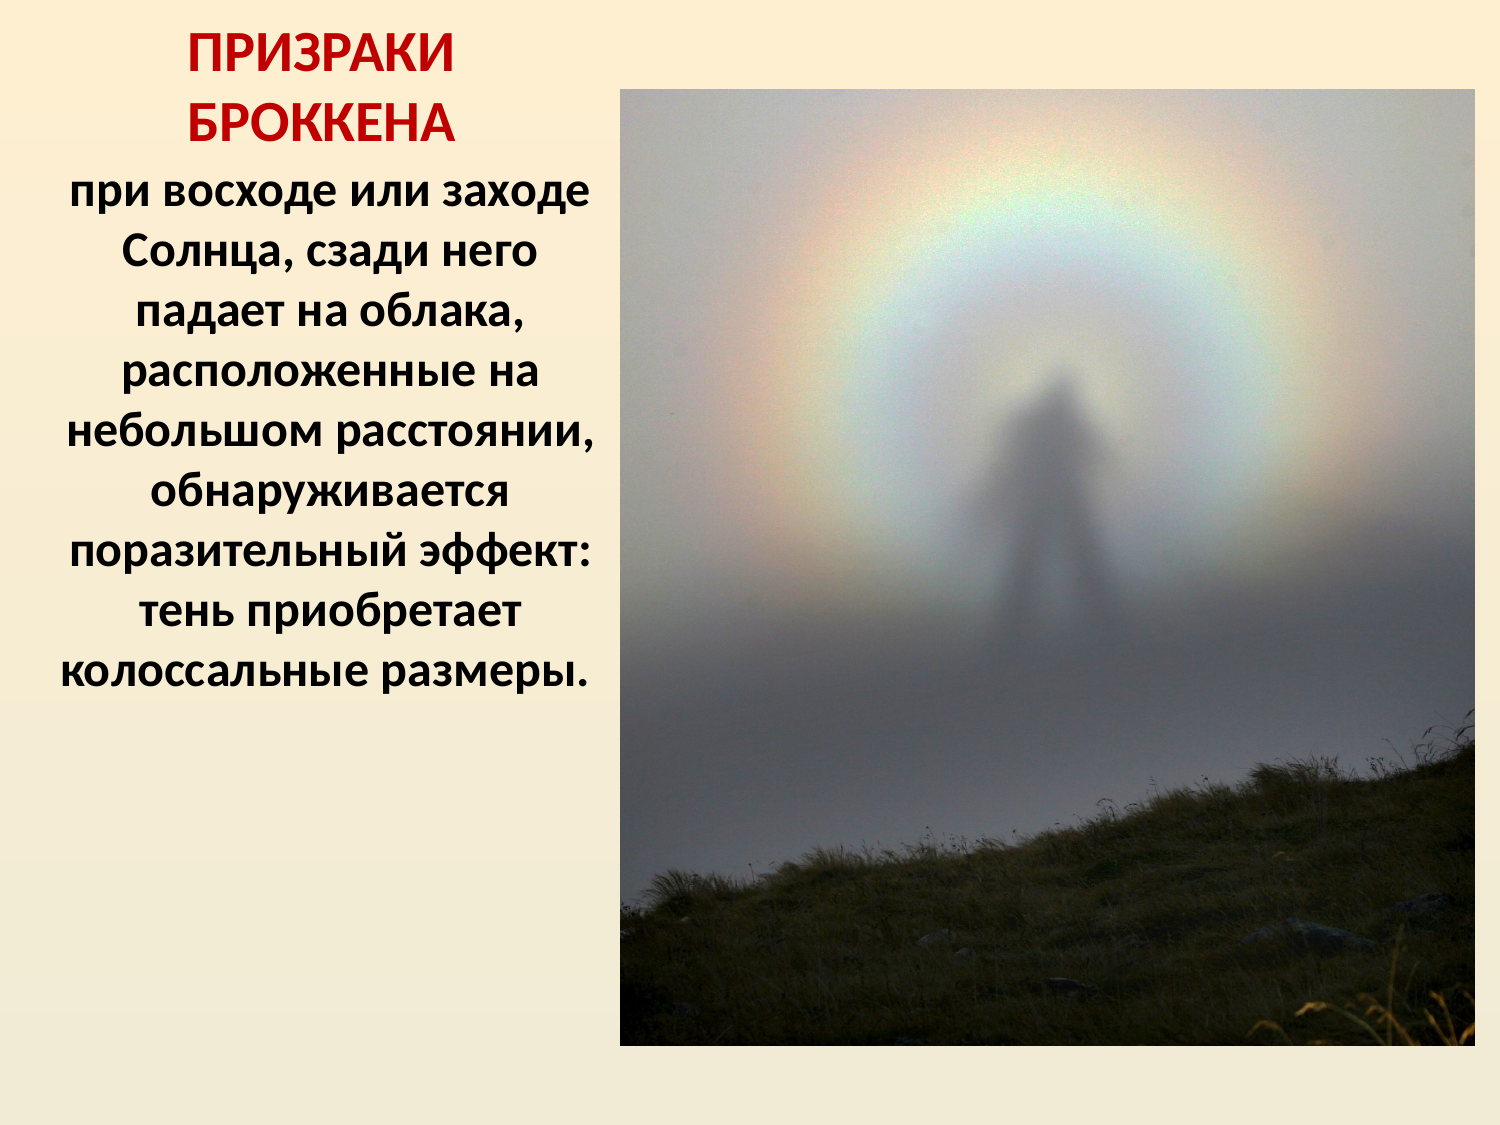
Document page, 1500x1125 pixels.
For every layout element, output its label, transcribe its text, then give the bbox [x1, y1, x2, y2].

title ПРИЗРАКИ БРОККЕНА [75, 19, 569, 149]
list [619, 89, 1475, 1046]
list при восходе или заходе Солнца, сзади него падает на облака, расположенные на небольшом расстоянии, обнаруживается поразительный эффект: тень приобретает колоссальные размеры. [29, 149, 632, 1106]
